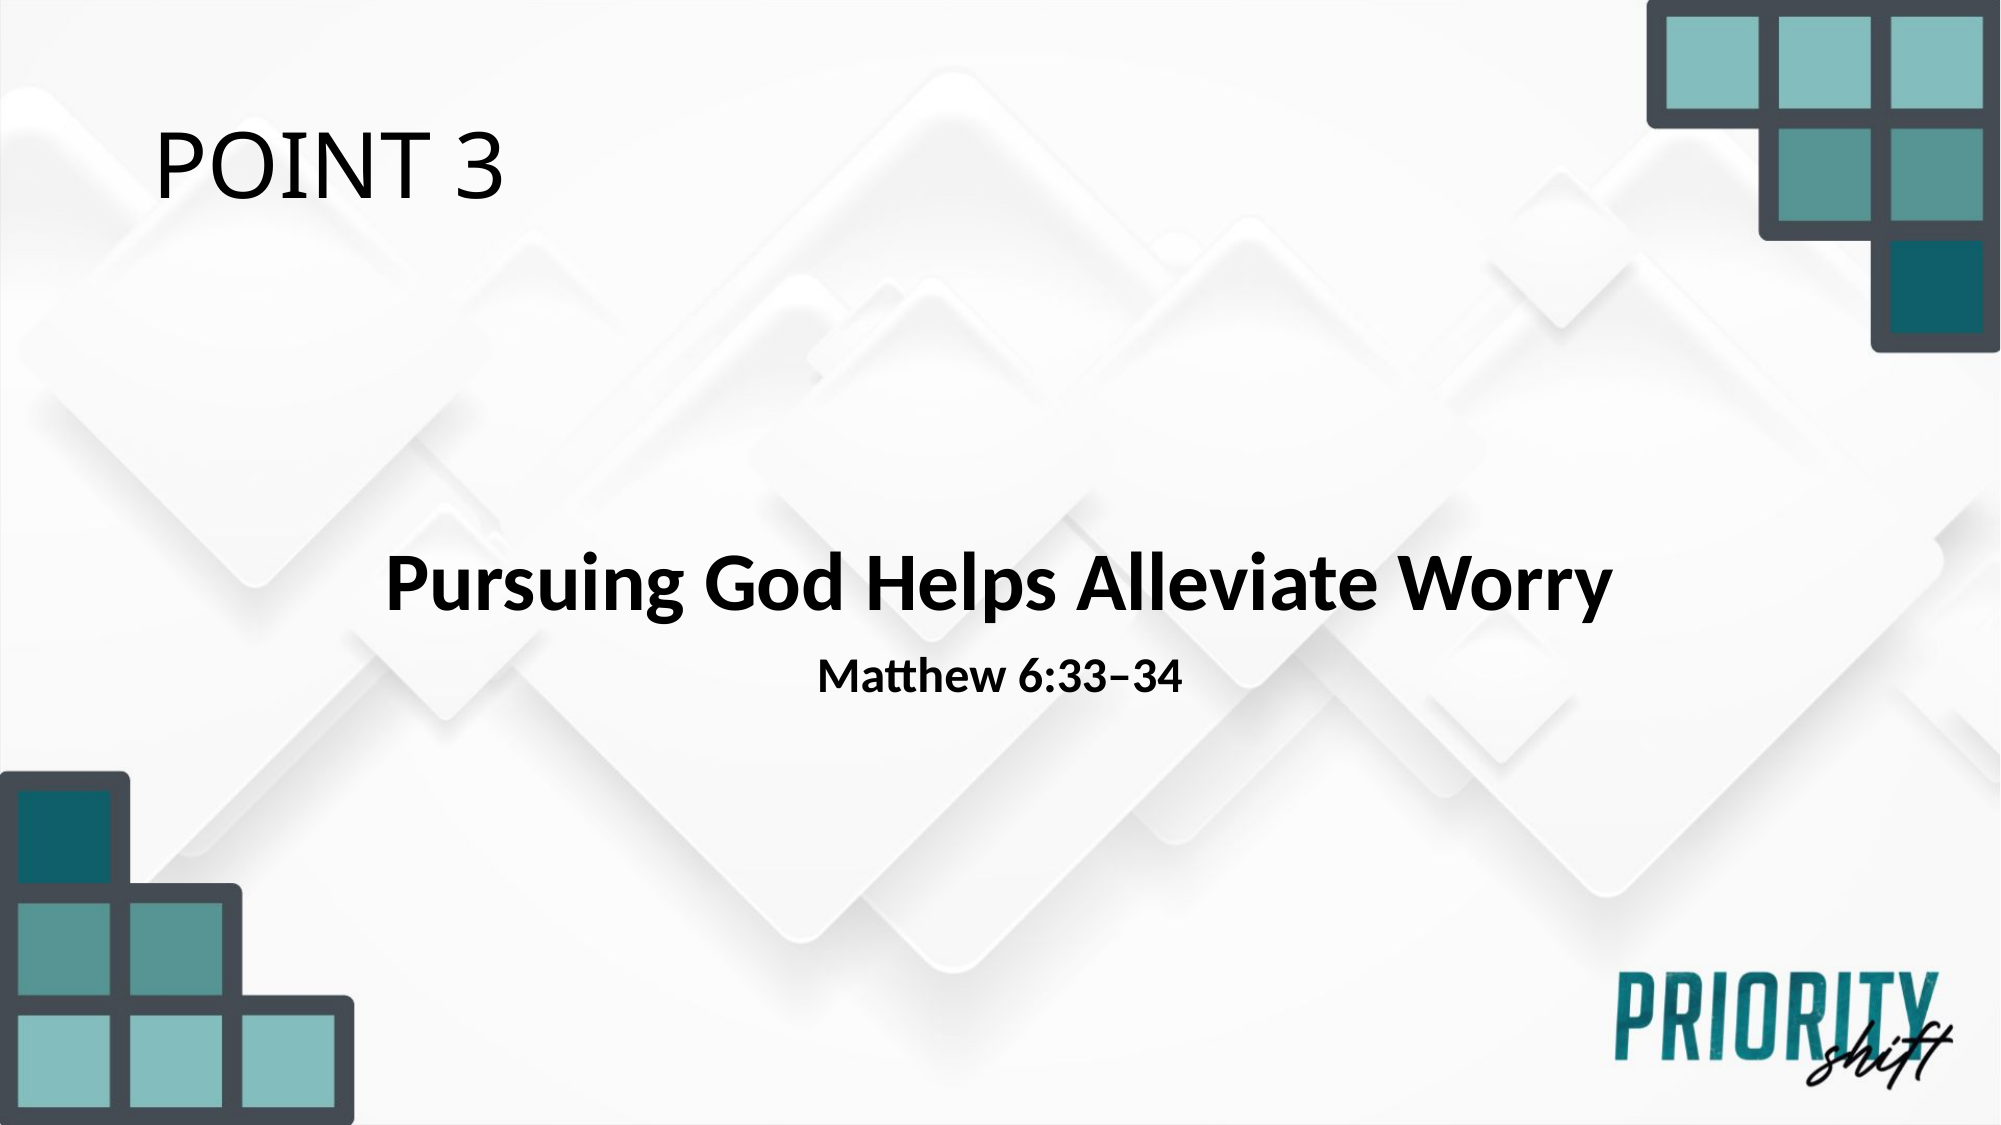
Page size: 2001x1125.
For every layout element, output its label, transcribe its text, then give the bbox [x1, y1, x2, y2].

list Pursuing God Helps Alleviate Worry Matthew 6:33–34 [137, 299, 1863, 1014]
title POINT 3 [137, 59, 1863, 278]
picture [0, 0, 2001, 1125]
